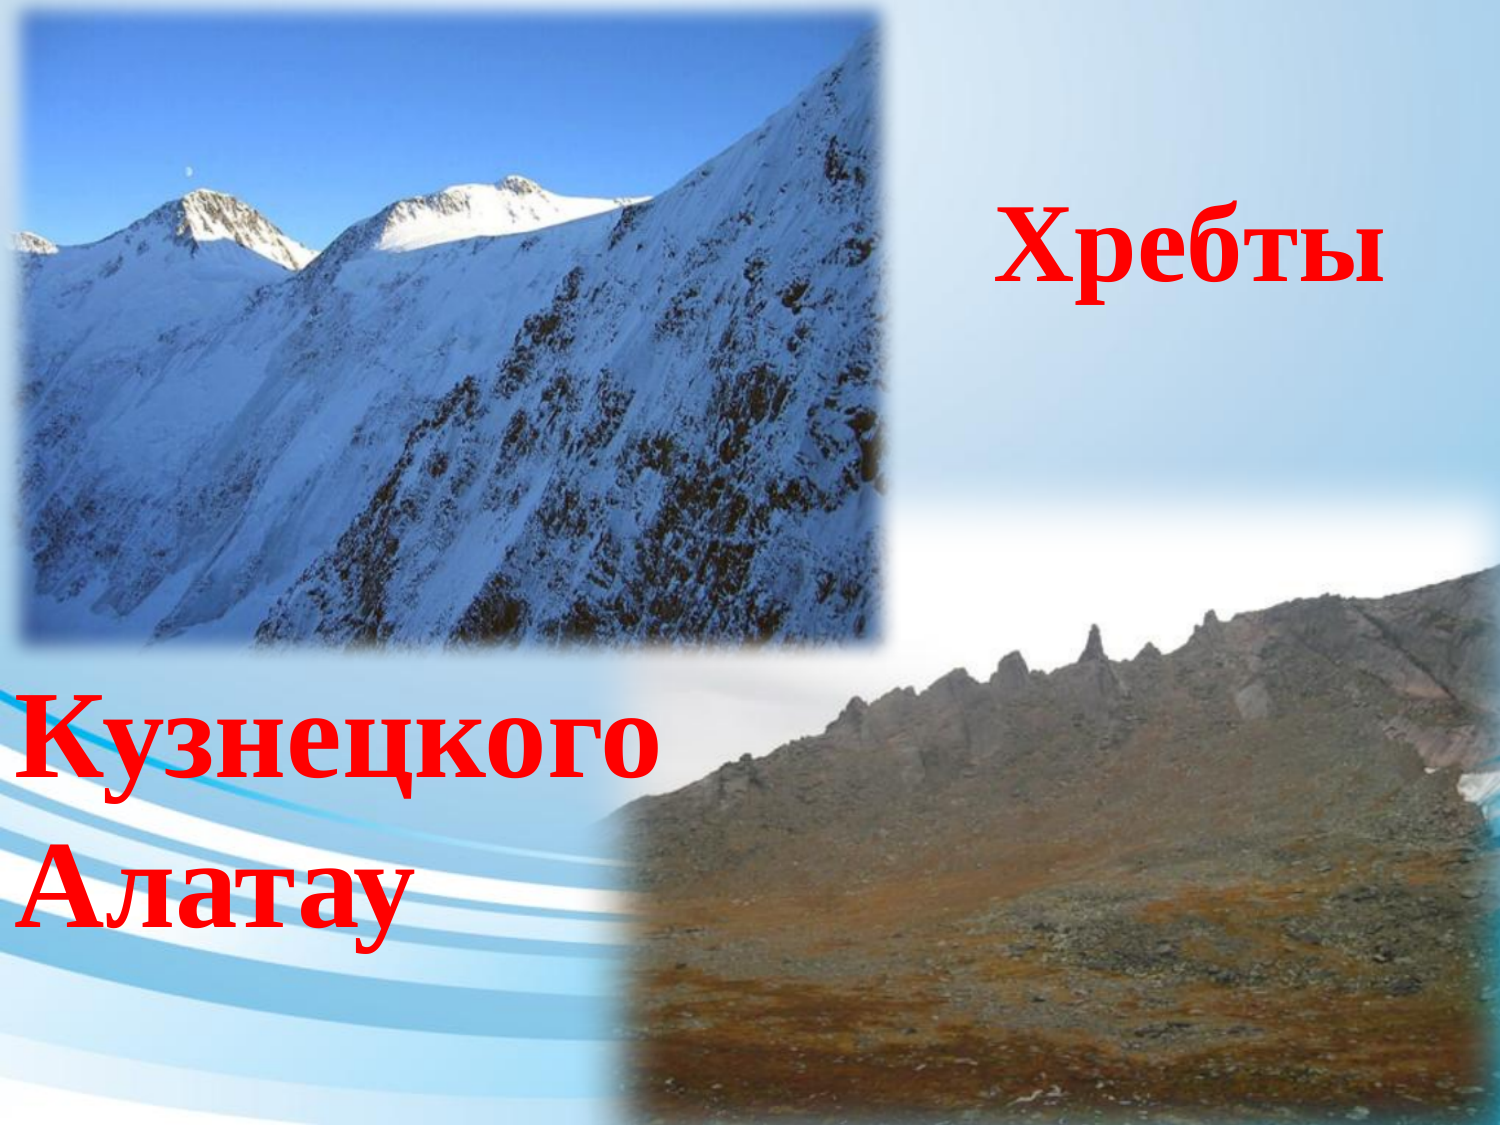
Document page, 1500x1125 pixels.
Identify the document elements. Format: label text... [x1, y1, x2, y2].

text_box Кузнецкого Алатау [0, 674, 567, 960]
picture [0, 0, 1500, 1125]
text_box Хребты [905, 161, 1500, 312]
